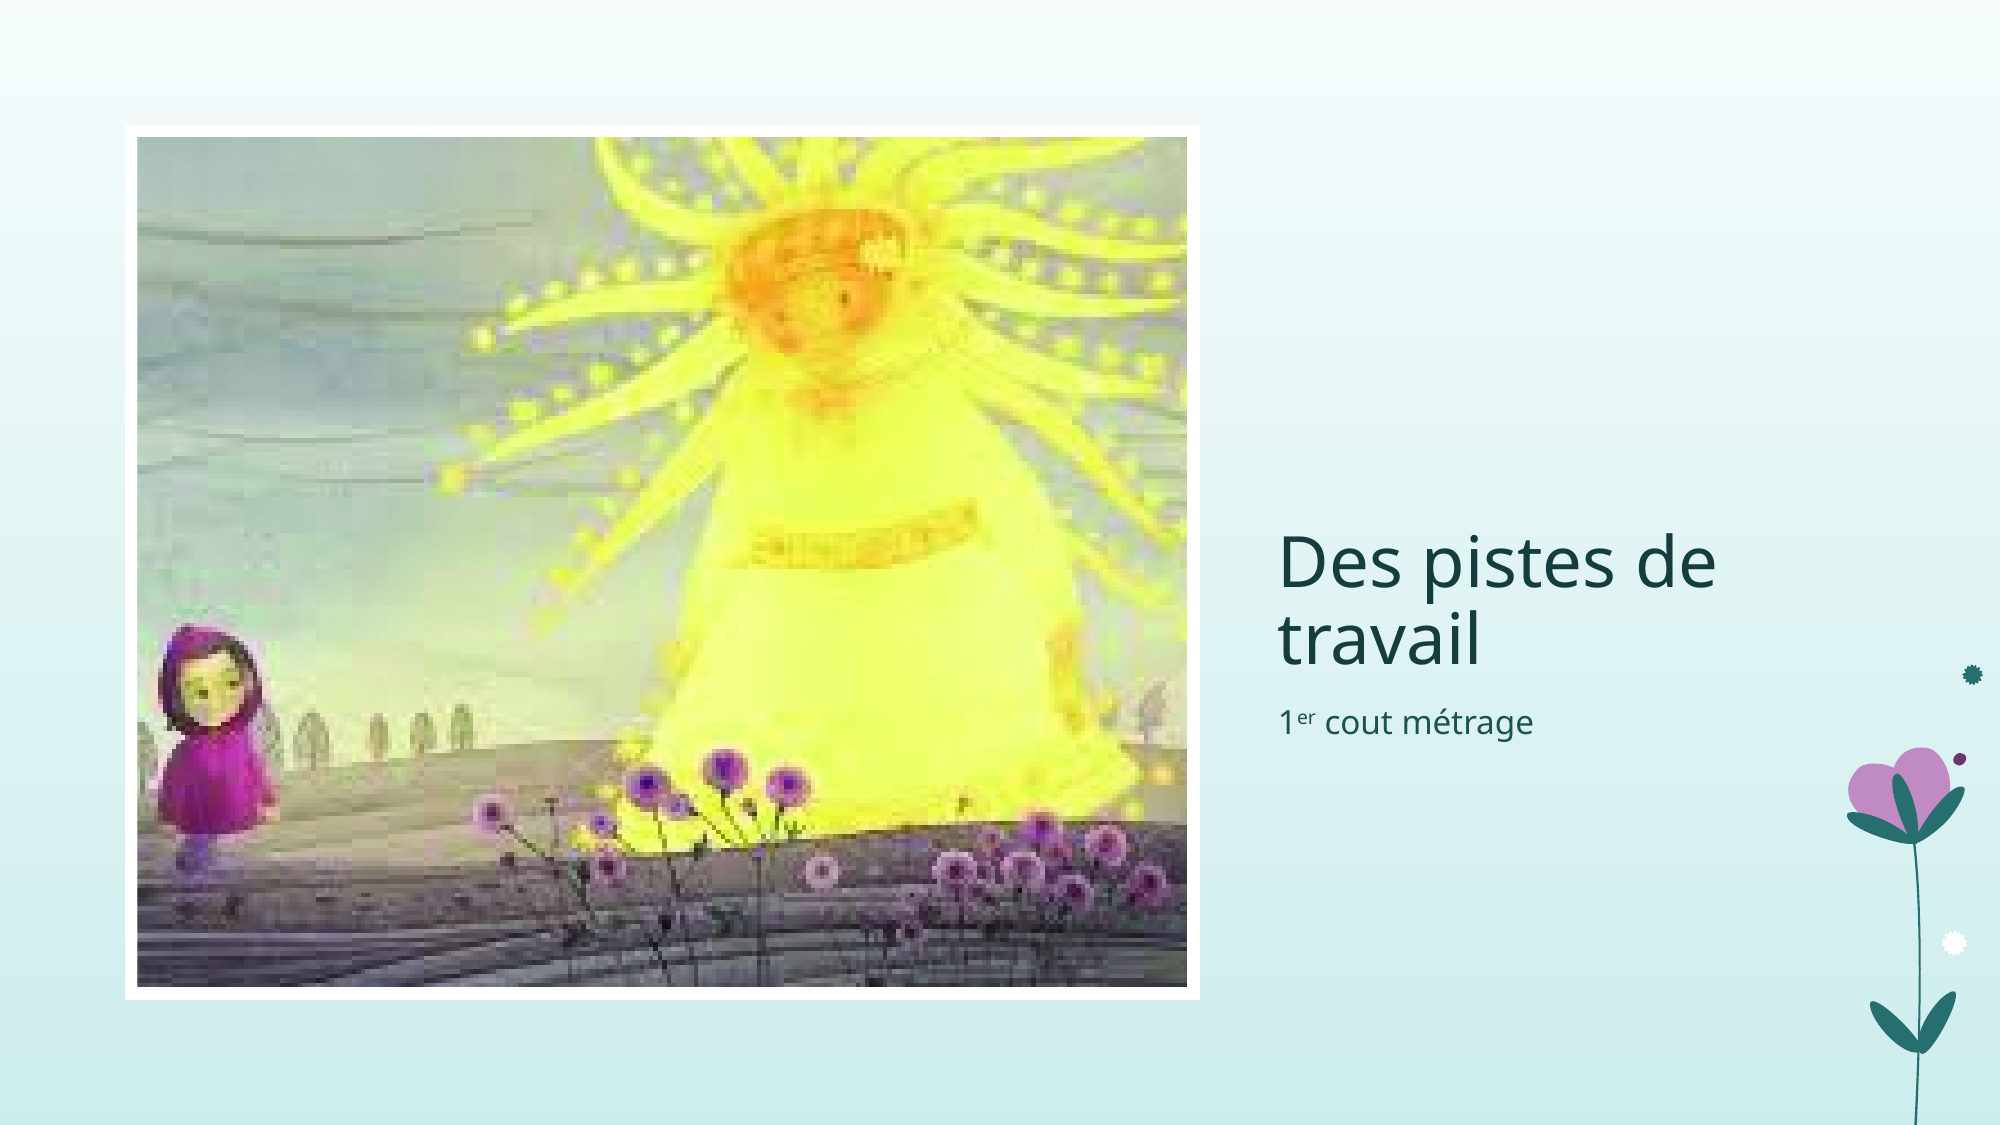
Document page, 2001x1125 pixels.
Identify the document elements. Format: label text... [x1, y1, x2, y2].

picture [137, 137, 1188, 988]
title Des pistes de travail [1263, 326, 1788, 687]
list 1er cout métrage [1263, 697, 1788, 988]
